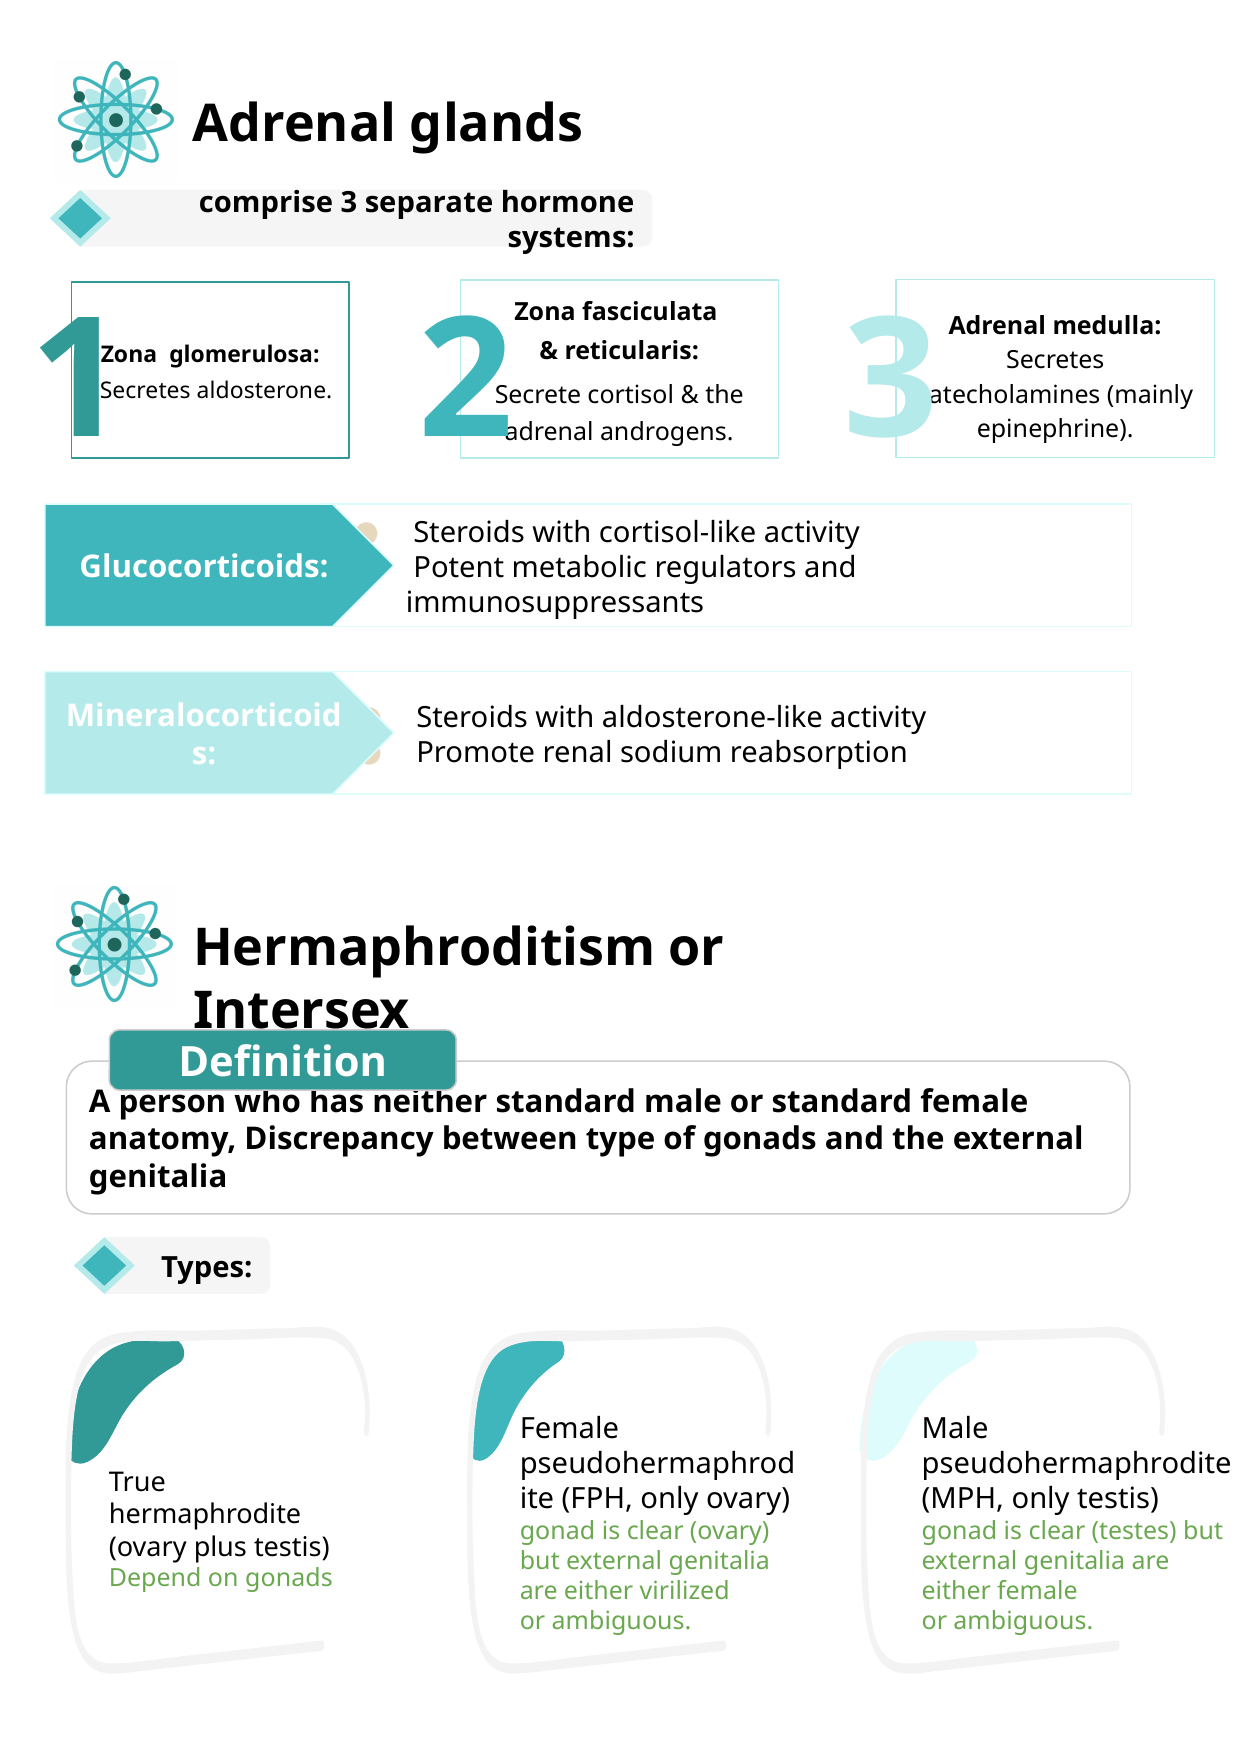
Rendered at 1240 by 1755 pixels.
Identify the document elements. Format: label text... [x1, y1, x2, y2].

text_box Adrenal glands [182, 74, 860, 167]
picture [52, 883, 177, 1007]
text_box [827, 254, 1215, 458]
text_box comprise 3 separate hormone systems: [114, 189, 653, 247]
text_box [403, 254, 779, 459]
text_box Male pseudohermaphrodite (MPH, only testis) gonad is clear (testes) but external genitalia are either female or ambiguous. [1171, 1394, 1240, 1650]
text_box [465, 1326, 775, 1674]
picture [54, 59, 179, 183]
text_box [44, 671, 1132, 795]
text_box Types: [137, 1237, 271, 1294]
text_box Female pseudohermaphrodite (FPH, only ovary) gonad is clear (ovary) but external genitalia are either virilized or ambiguous. [778, 1394, 813, 1650]
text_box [73, 1236, 136, 1295]
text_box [14, 254, 350, 459]
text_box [63, 1326, 373, 1674]
text_box Hermaphroditism or Intersex [178, 898, 964, 1028]
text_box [859, 1326, 1168, 1674]
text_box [66, 1029, 1131, 1215]
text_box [49, 189, 111, 247]
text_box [44, 503, 1132, 627]
